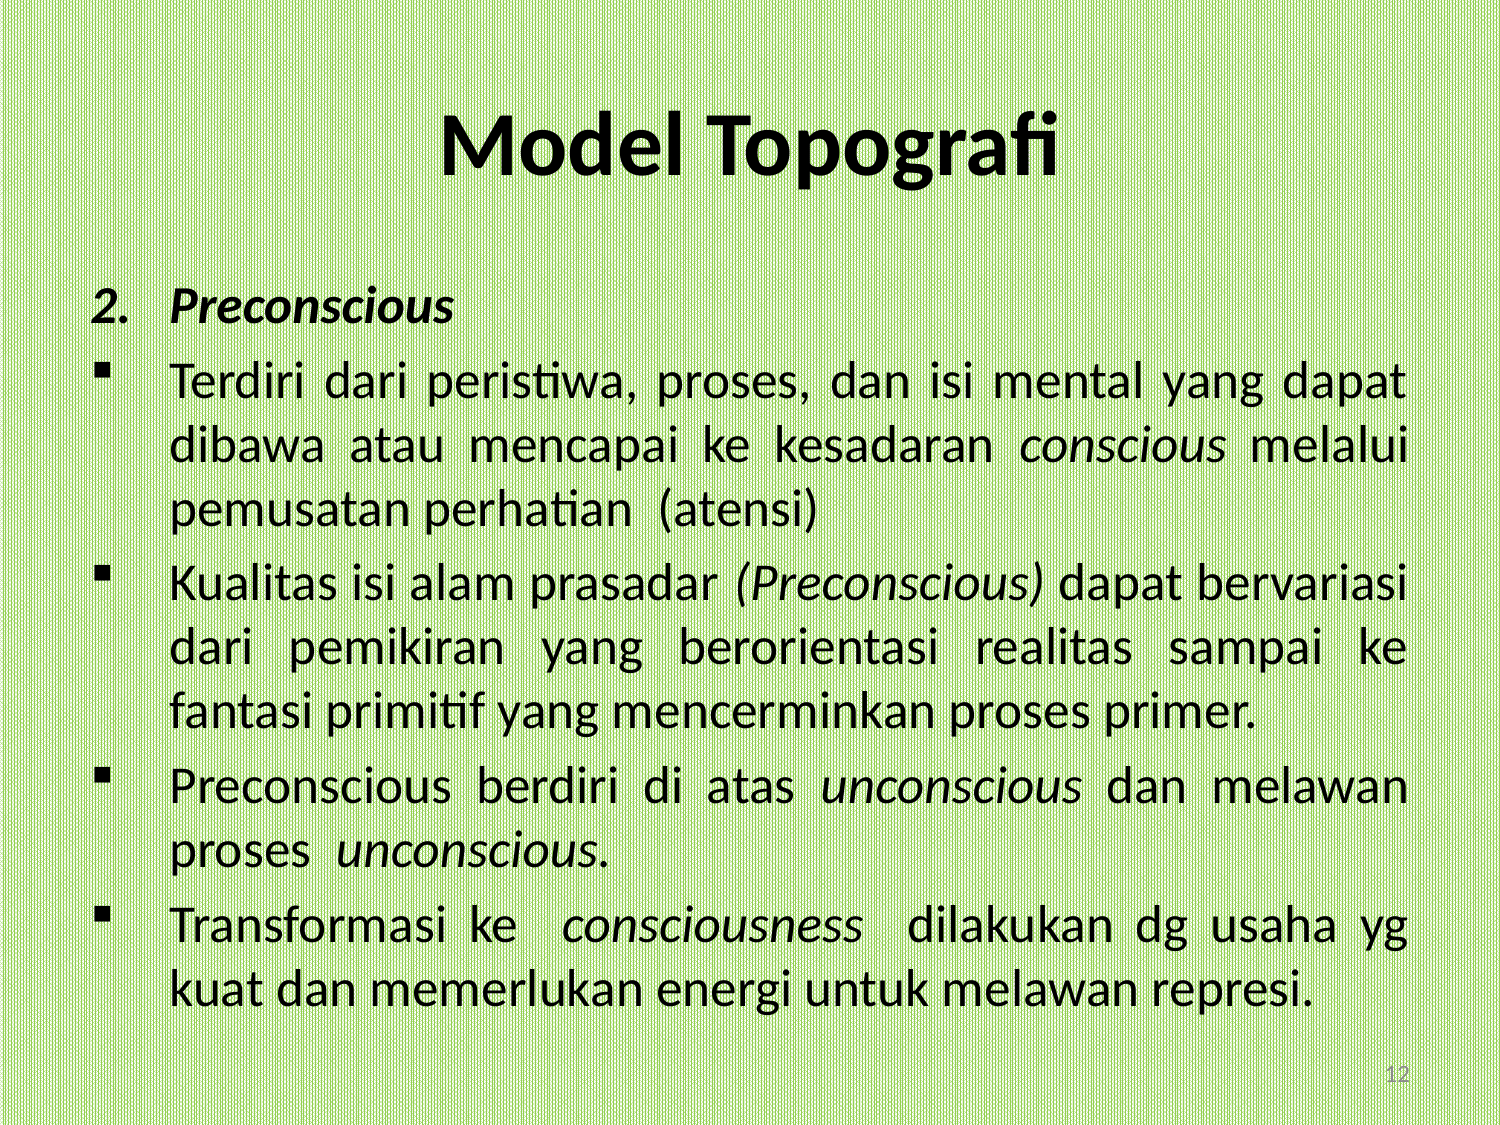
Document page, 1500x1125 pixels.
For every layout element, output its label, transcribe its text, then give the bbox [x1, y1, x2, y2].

slide_number 12 [1074, 1042, 1425, 1103]
title Model Topografi [75, 45, 1425, 233]
list Preconscious Terdiri dari peristiwa, proses, dan isi mental yang dapat dibawa atau mencapai ke kesadaran conscious melalui pemusatan perhatian (atensi) Kualitas isi alam prasadar (Preconscious) dapat bervariasi dari pemikiran yang berorientasi realitas sampai ke fantasi primitif yang mencerminkan proses primer. Preconscious berdiri di atas unconscious dan melawan proses unconscious. Transformasi ke consciousness dilakukan dg usaha yg kuat dan memerlukan energi untuk melawan represi. [75, 262, 1425, 1050]
